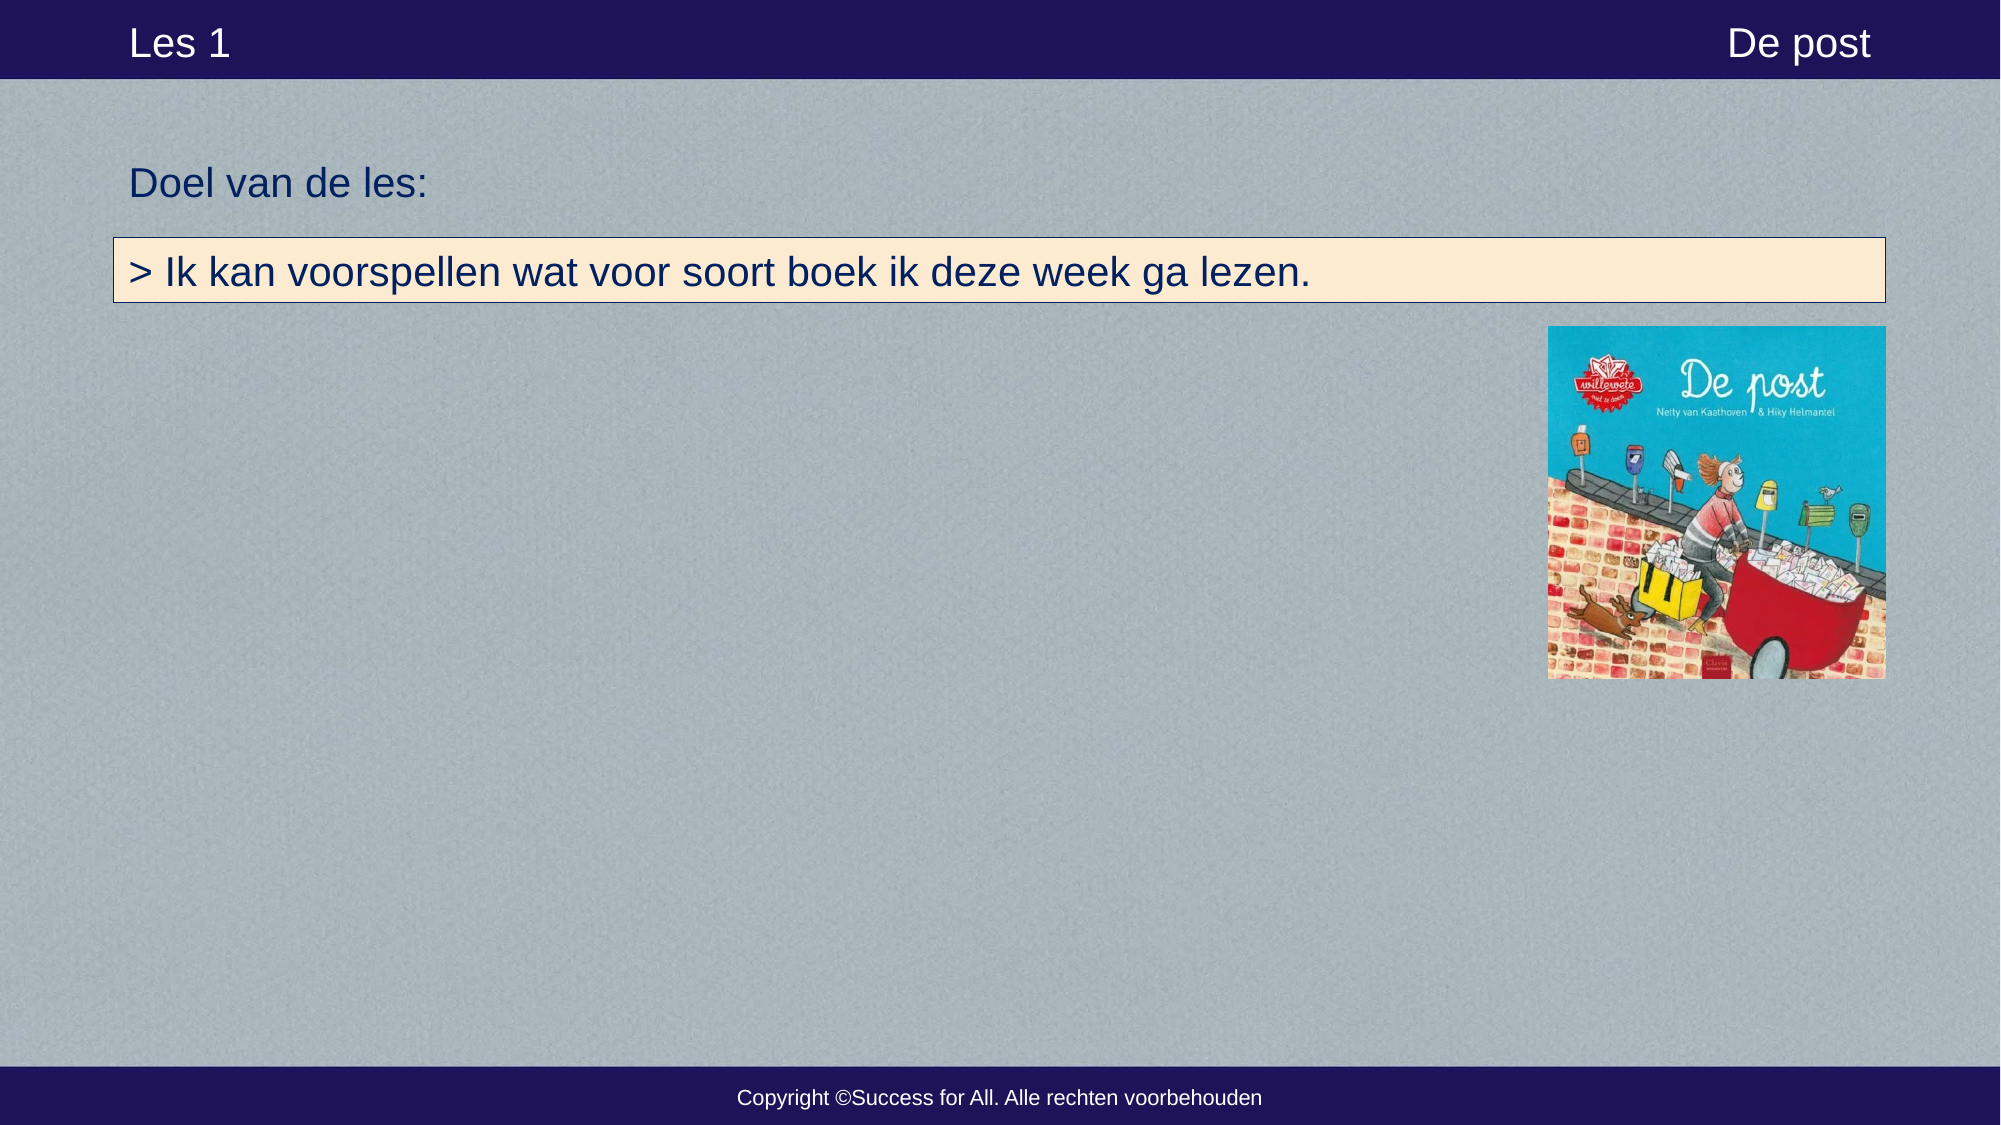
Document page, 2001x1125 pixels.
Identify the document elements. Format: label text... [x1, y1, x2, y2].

text_box Copyright ©Success for All. Alle rechten voorbehouden [0, 1076, 2000, 1125]
text_box De post [999, 8, 1886, 73]
text_box Doel van de les: [113, 148, 1635, 214]
text_box > Ik kan voorspellen wat voor soort boek ik deze week ga lezen. [113, 237, 1886, 303]
picture [0, 0, 2001, 1125]
text_box Les 1 [114, 8, 354, 73]
